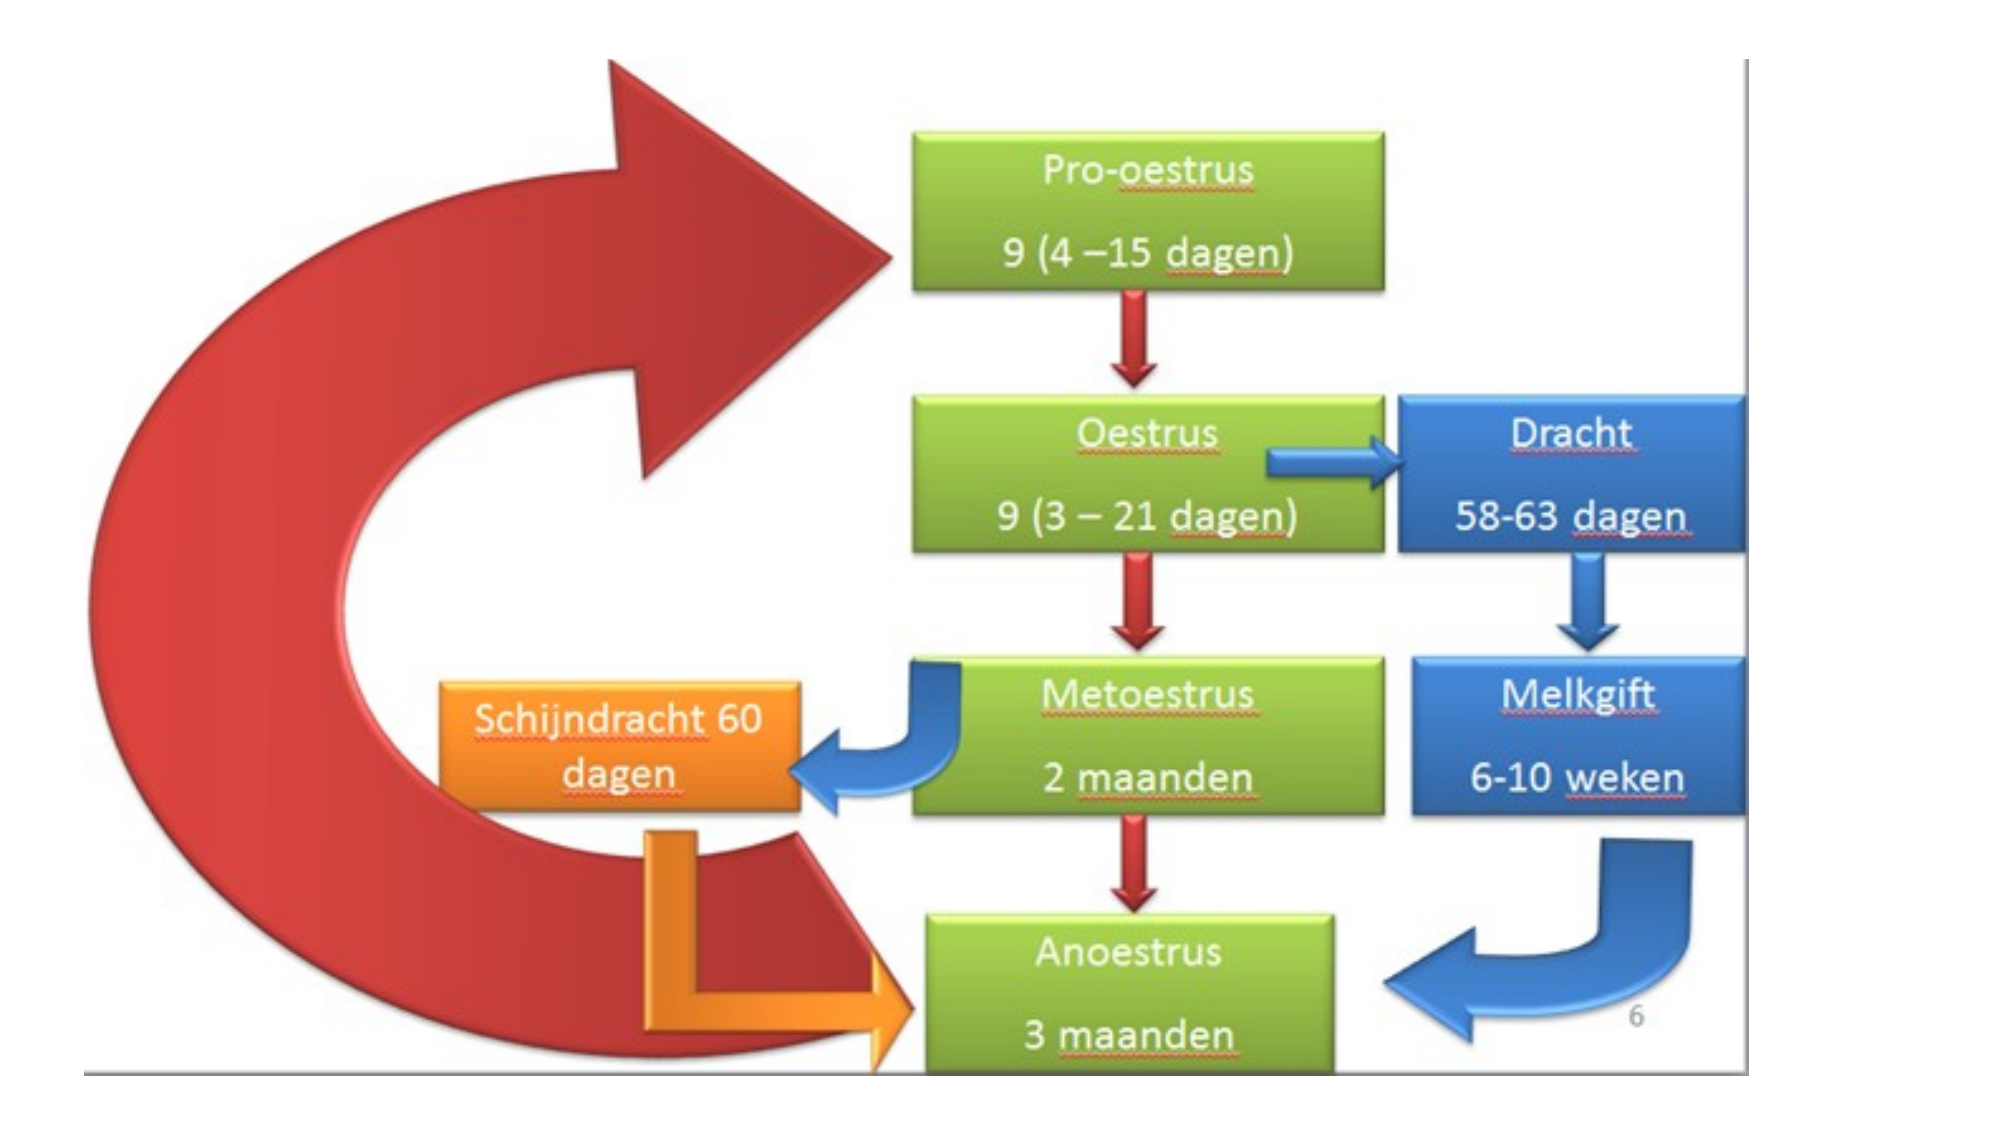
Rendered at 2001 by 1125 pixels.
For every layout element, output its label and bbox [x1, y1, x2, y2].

list [84, 59, 1749, 1076]
